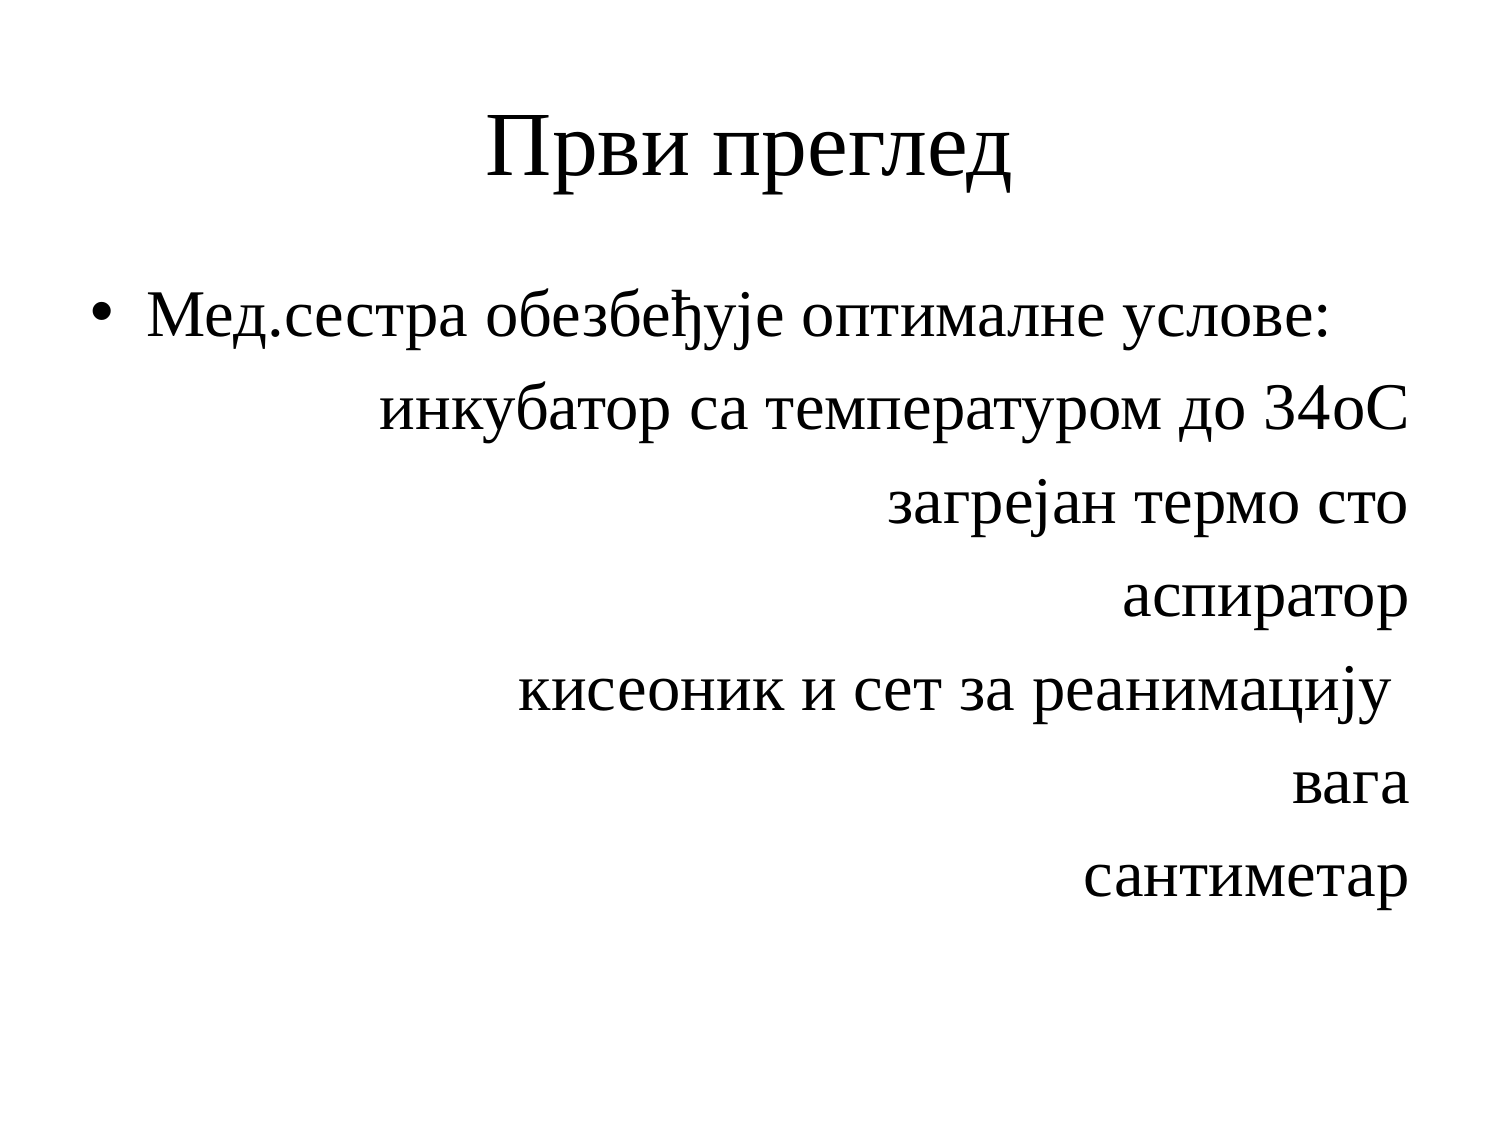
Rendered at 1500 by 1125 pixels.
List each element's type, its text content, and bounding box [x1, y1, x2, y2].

list Мед.сестра обезбеђује оптималне услове: инкубатор са температуром до 34oC загрејан термо сто аспиратор кисеоник и сет за реанимацију вага сантиметар [75, 262, 1425, 1005]
title Први преглед [75, 45, 1425, 233]
